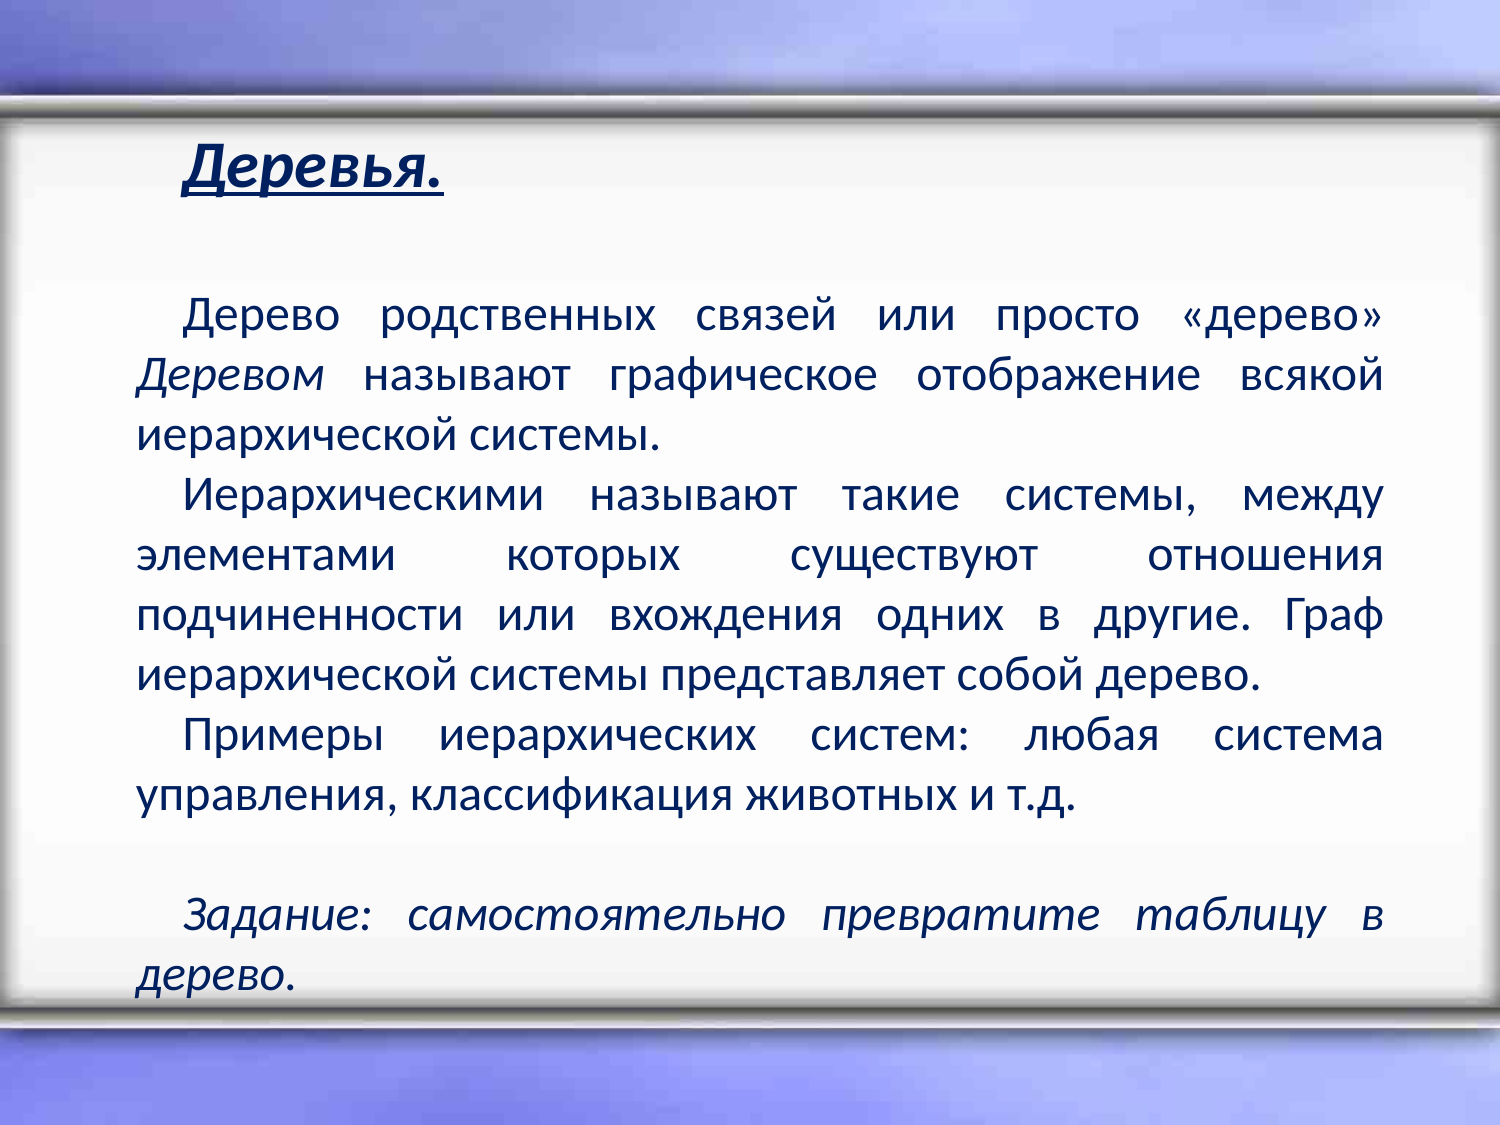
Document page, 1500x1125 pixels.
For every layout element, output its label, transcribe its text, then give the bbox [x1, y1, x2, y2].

text_box Деревья. Дерево родственных связей или просто «дерево» Деревом называют графическое отображение всякой иерархической системы. Иерархическими называют такие системы, между элементами которых существуют отношения подчиненности или вхождения одних в другие. Граф иерархической системы представляет собой дерево. Примеры иерархических систем: любая система управления, классификация животных и т.д. Задание: самостоятельно превратите таблицу в дерево. [64, 113, 1400, 1069]
picture [0, 0, 1500, 1125]
